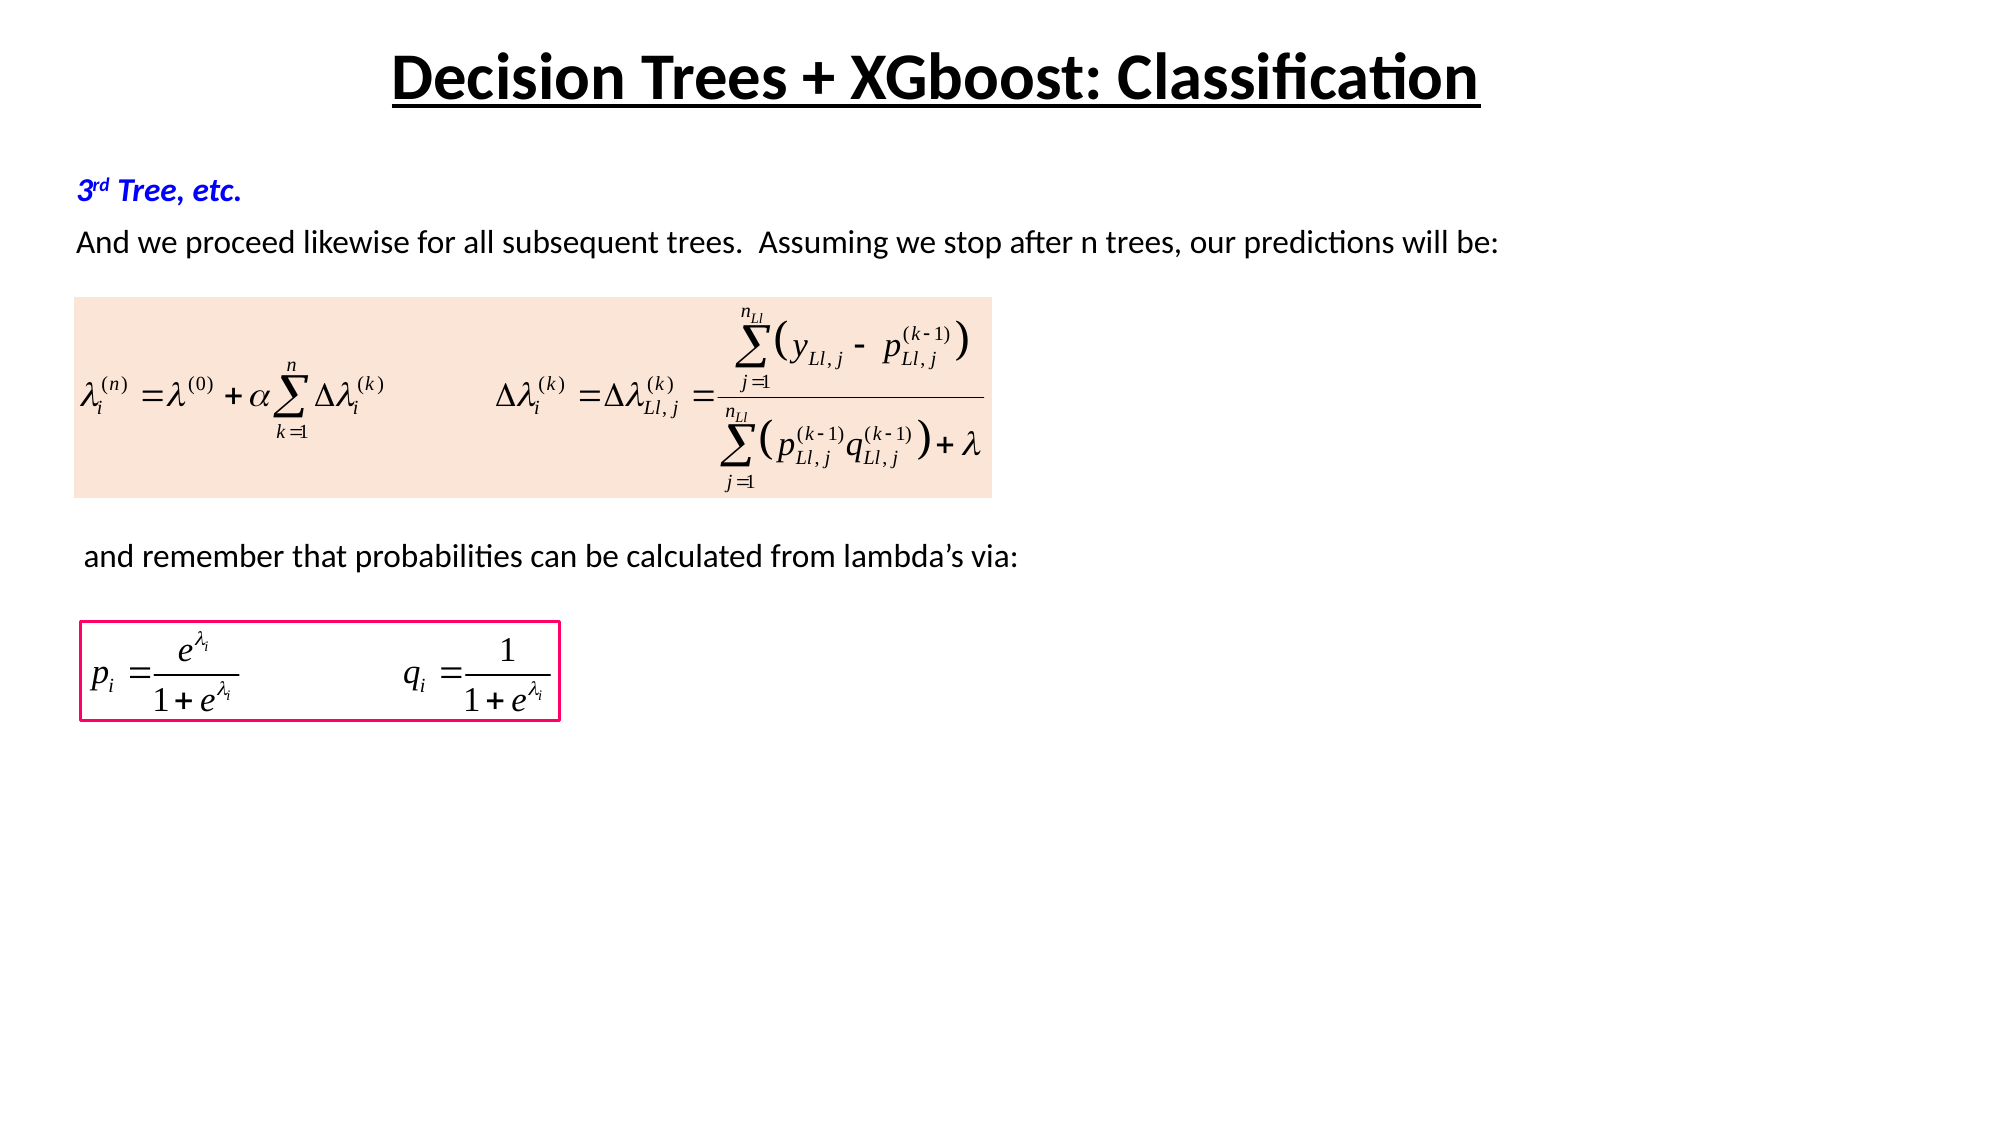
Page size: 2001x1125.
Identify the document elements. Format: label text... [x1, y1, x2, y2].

text_box and remember that probabilities can be calculated from lambda’s via: [68, 527, 1080, 582]
text_box 3rd Tree, etc. [61, 160, 291, 216]
text_box And we proceed likewise for all subsequent trees. Assuming we stop after n trees, our predictions will be: [61, 212, 1563, 267]
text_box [82, 623, 558, 719]
text_box Decision Trees + XGboost: Classification [377, 25, 1541, 121]
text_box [74, 297, 992, 499]
